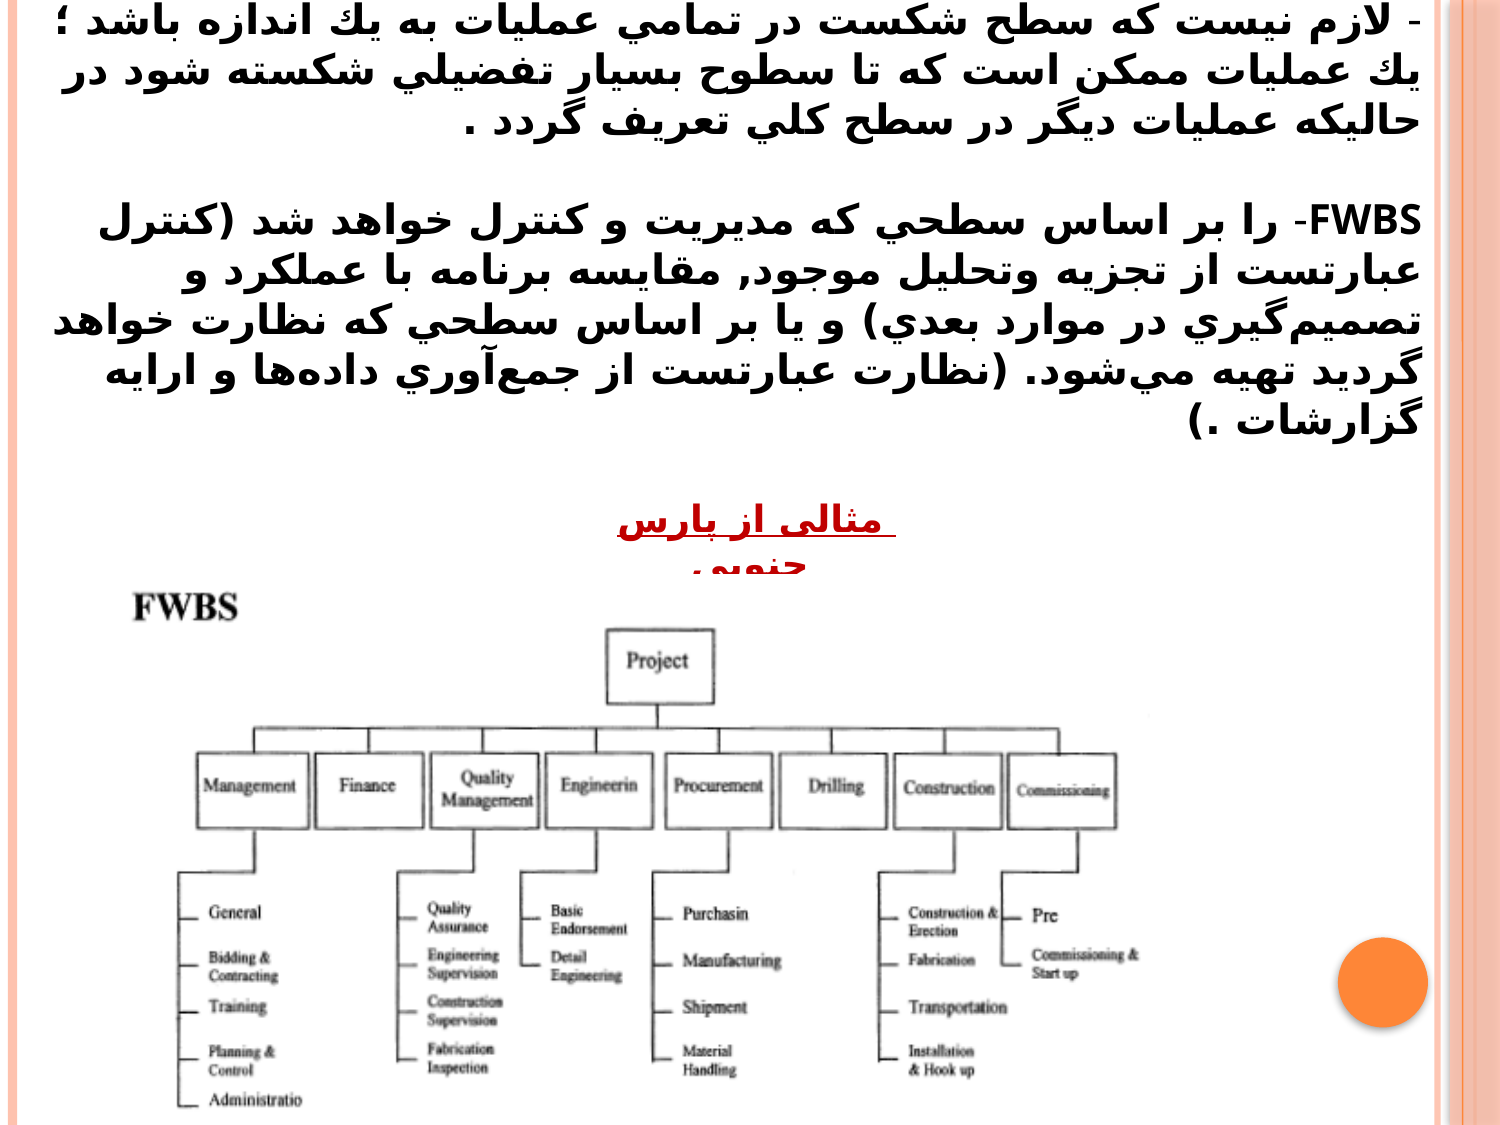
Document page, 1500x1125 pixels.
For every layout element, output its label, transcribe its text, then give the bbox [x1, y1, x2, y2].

picture [124, 574, 1151, 1125]
title در تهيه FWBS توجه به نكاتي ضروريست : - لازم نيست كه سطح شكست در تمامي عمليات به يك اندازه باشد ؛ يك عمليات ممكن است كه تا سطوح بسيار تفضيلي شكسته شود در حاليكه عمليات ديگر در سطح كلي تعريف گردد . FWBS- را بر اساس سطحي كه مديريت و كنترل خواهد شد (كنترل عبارتست از تجزيه ‌وتحليل موجود, مقايسه برنامه با عملكرد و تصميم‌گيري در موارد بعدي) و يا بر اساس سطحي كه نظارت خواهد گرديد تهيه مي‌شود. (نظارت عبارتست از جمع‌آوري داده‌ها و ارايه گزارشات .) [24, 0, 1438, 500]
text_box مثالی از پارس جنوبی [549, 487, 950, 571]
